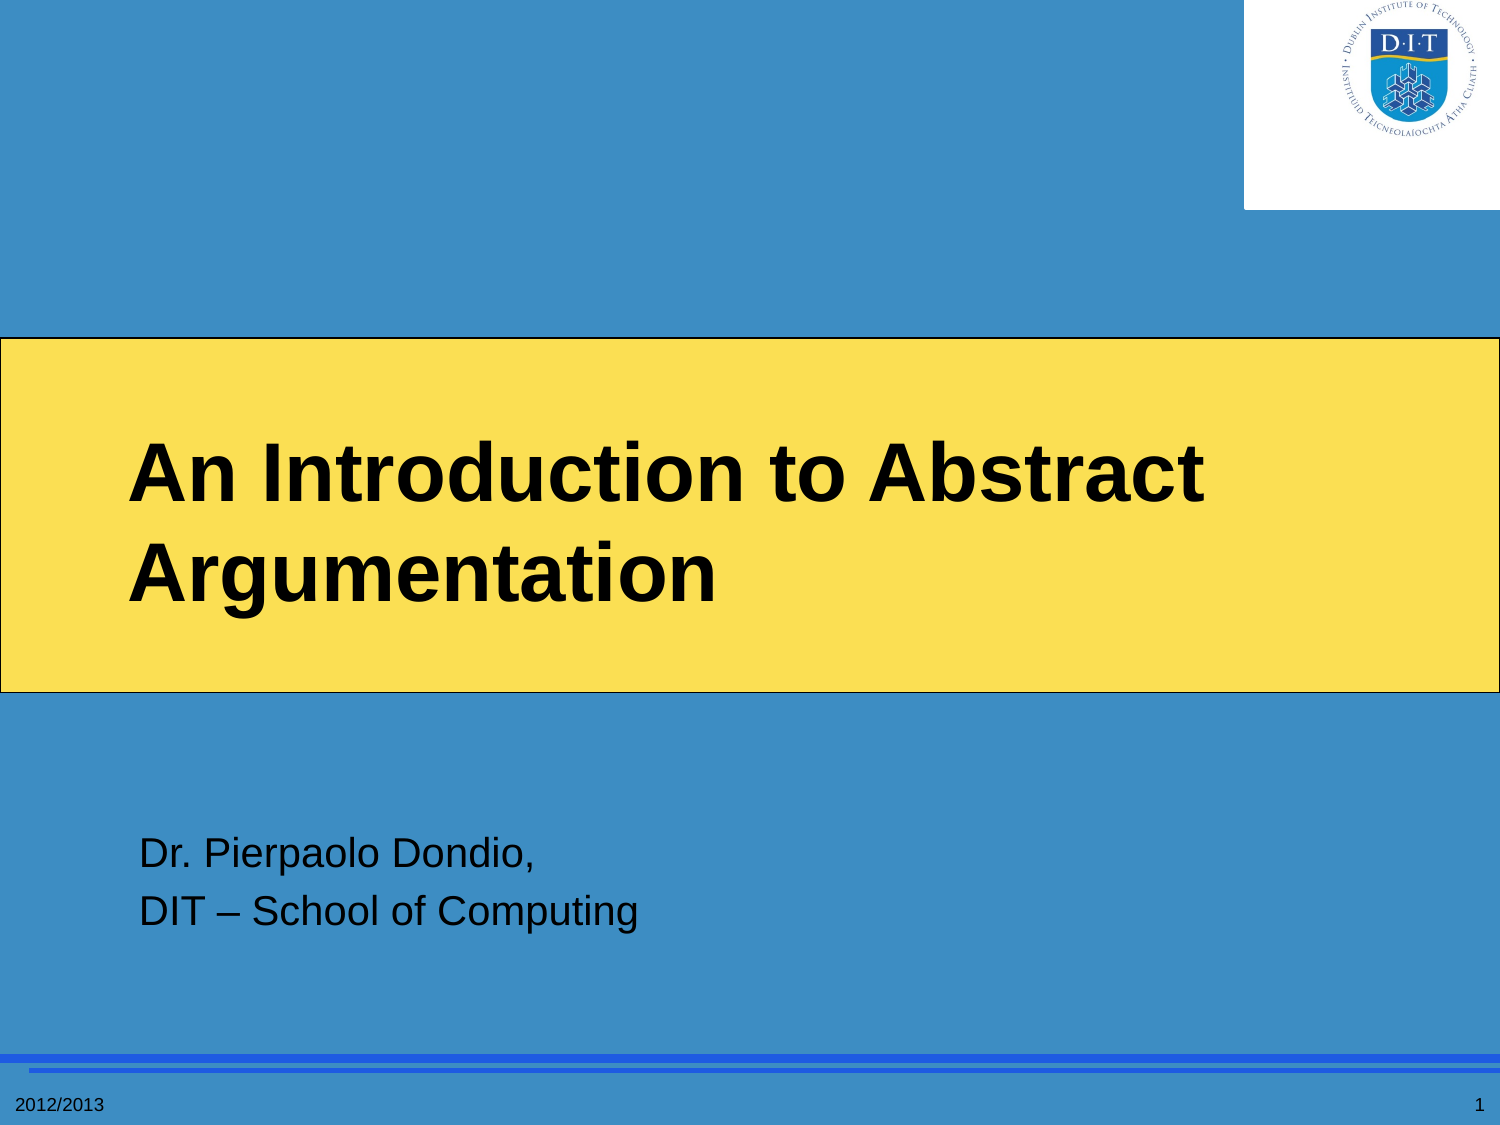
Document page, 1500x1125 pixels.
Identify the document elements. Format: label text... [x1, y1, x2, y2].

slide_number 1 [1149, 1084, 1500, 1125]
picture [1340, 0, 1478, 138]
text_box Dr. Pierpaolo Dondio, DIT – School of Computing [123, 818, 1174, 1083]
slide_number 2012/2013 [0, 1084, 351, 1125]
text_box [0, 338, 1500, 693]
title An Introduction to Abstract Argumentation [112, 349, 1318, 738]
